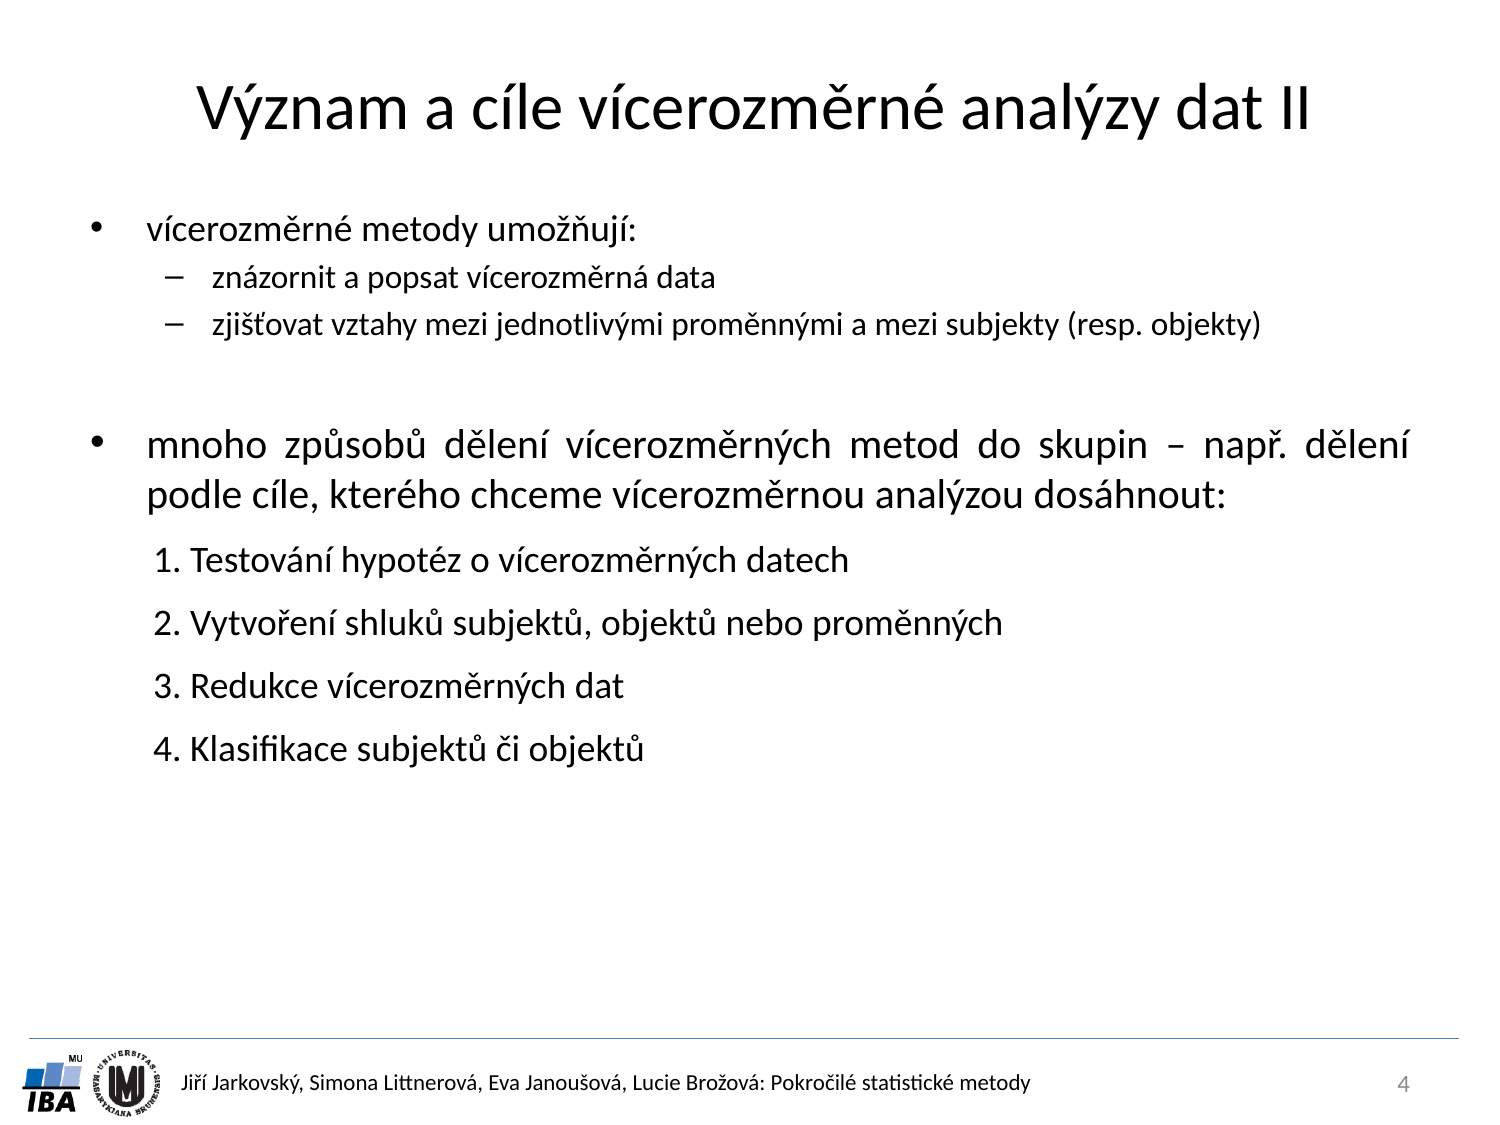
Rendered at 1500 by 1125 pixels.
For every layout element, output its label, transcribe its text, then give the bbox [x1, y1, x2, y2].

text_box 1. Testování hypotéz o vícerozměrných datech [138, 527, 1489, 590]
picture [22, 1055, 82, 1112]
text_box mnoho způsobů dělení vícerozměrných metod do skupin – např. dělení podle cíle, kterého chceme vícerozměrnou analýzou dosáhnout: [74, 408, 1425, 527]
title Význam a cíle vícerozměrné analýzy dat II [85, 45, 1425, 161]
text_box 4. Klasifikace subjektů či objektů [138, 715, 1489, 787]
picture [93, 1050, 160, 1117]
text_box 3. Redukce vícerozměrných dat [138, 653, 1489, 715]
list vícerozměrné metody umožňují: znázornit a popsat vícerozměrná data zjišťovat vztahy mezi jednotlivými proměnnými a mezi subjekty (resp. objekty) [75, 196, 1425, 386]
slide_number 4 [1074, 1052, 1425, 1113]
text_box 2. Vytvoření shluků subjektů, objektů nebo proměnných [138, 590, 1489, 653]
